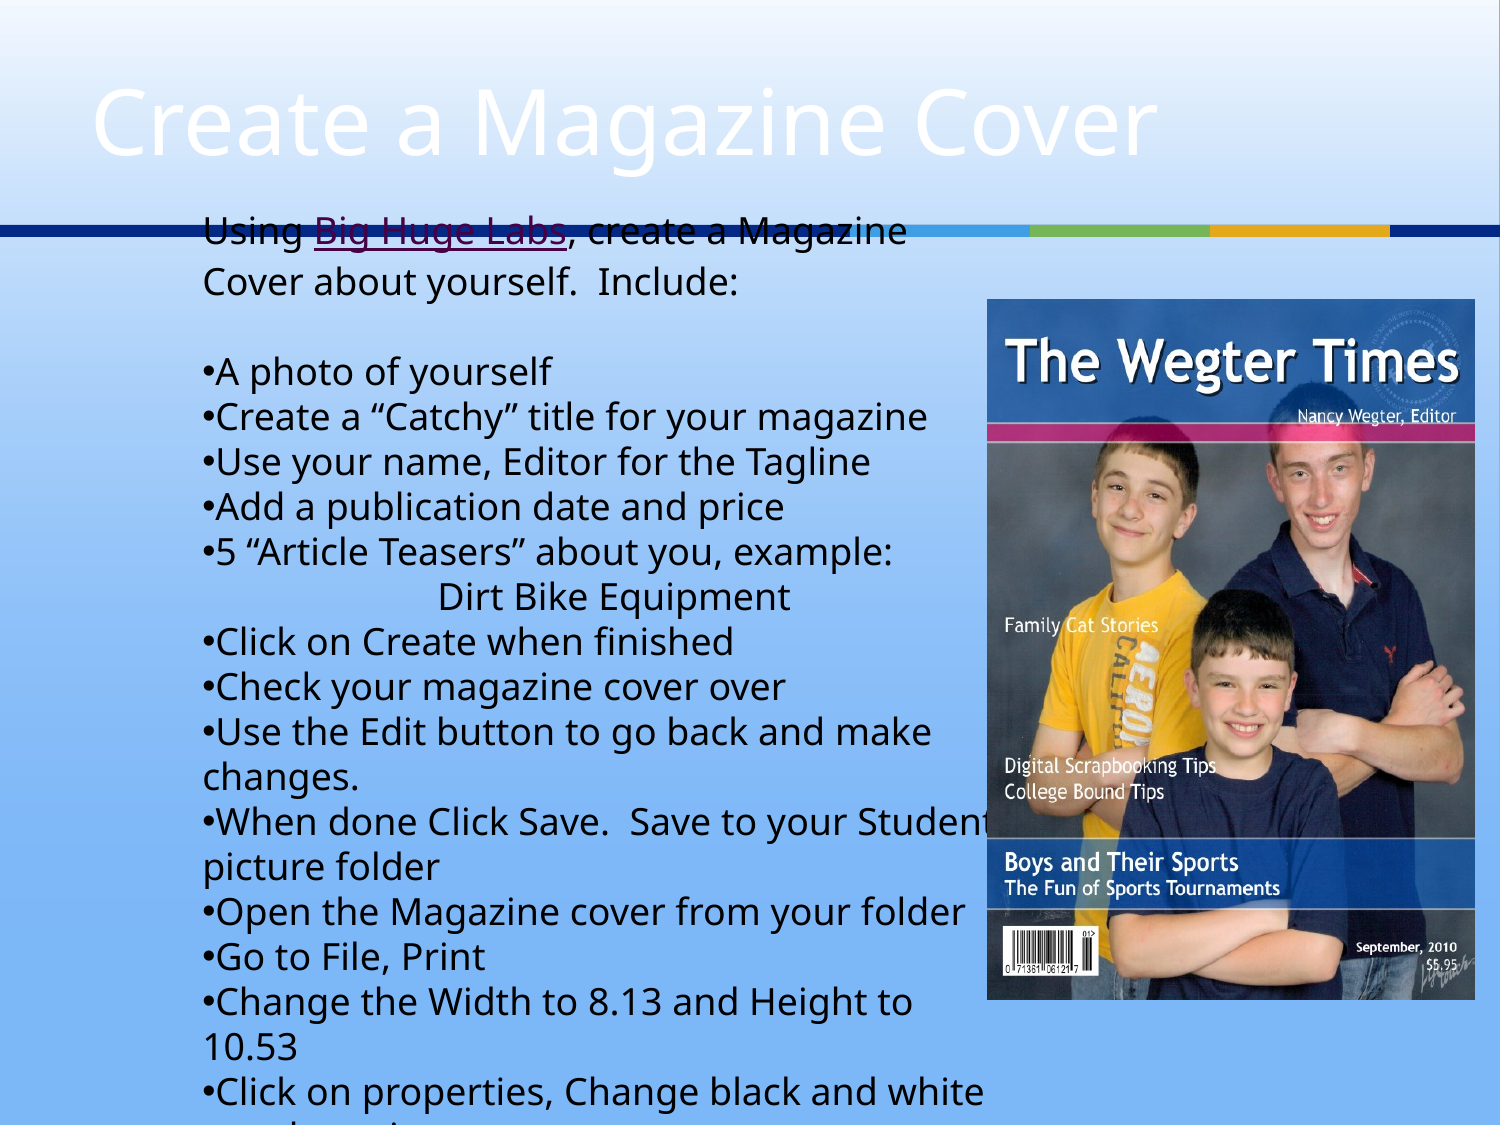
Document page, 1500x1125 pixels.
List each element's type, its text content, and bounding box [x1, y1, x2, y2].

text_box Using Big Huge Labs, create a Magazine Cover about yourself. Include: A photo of yourself Create a “Catchy” title for your magazine Use your name, Editor for the Tagline Add a publication date and price 5 “Article Teasers” about you, example: Dirt Bike Equipment Click on Create when finished Check your magazine cover over Use the Edit button to go back and make changes. When done Click Save. Save to your Student picture folder Open the Magazine cover from your folder Go to File, Print Change the Width to 8.13 and Height to 10.53 Click on properties, Change black and white to color, print. [187, 199, 1013, 1125]
title Create a Magazine Cover [75, 24, 1425, 213]
picture [986, 299, 1476, 1001]
